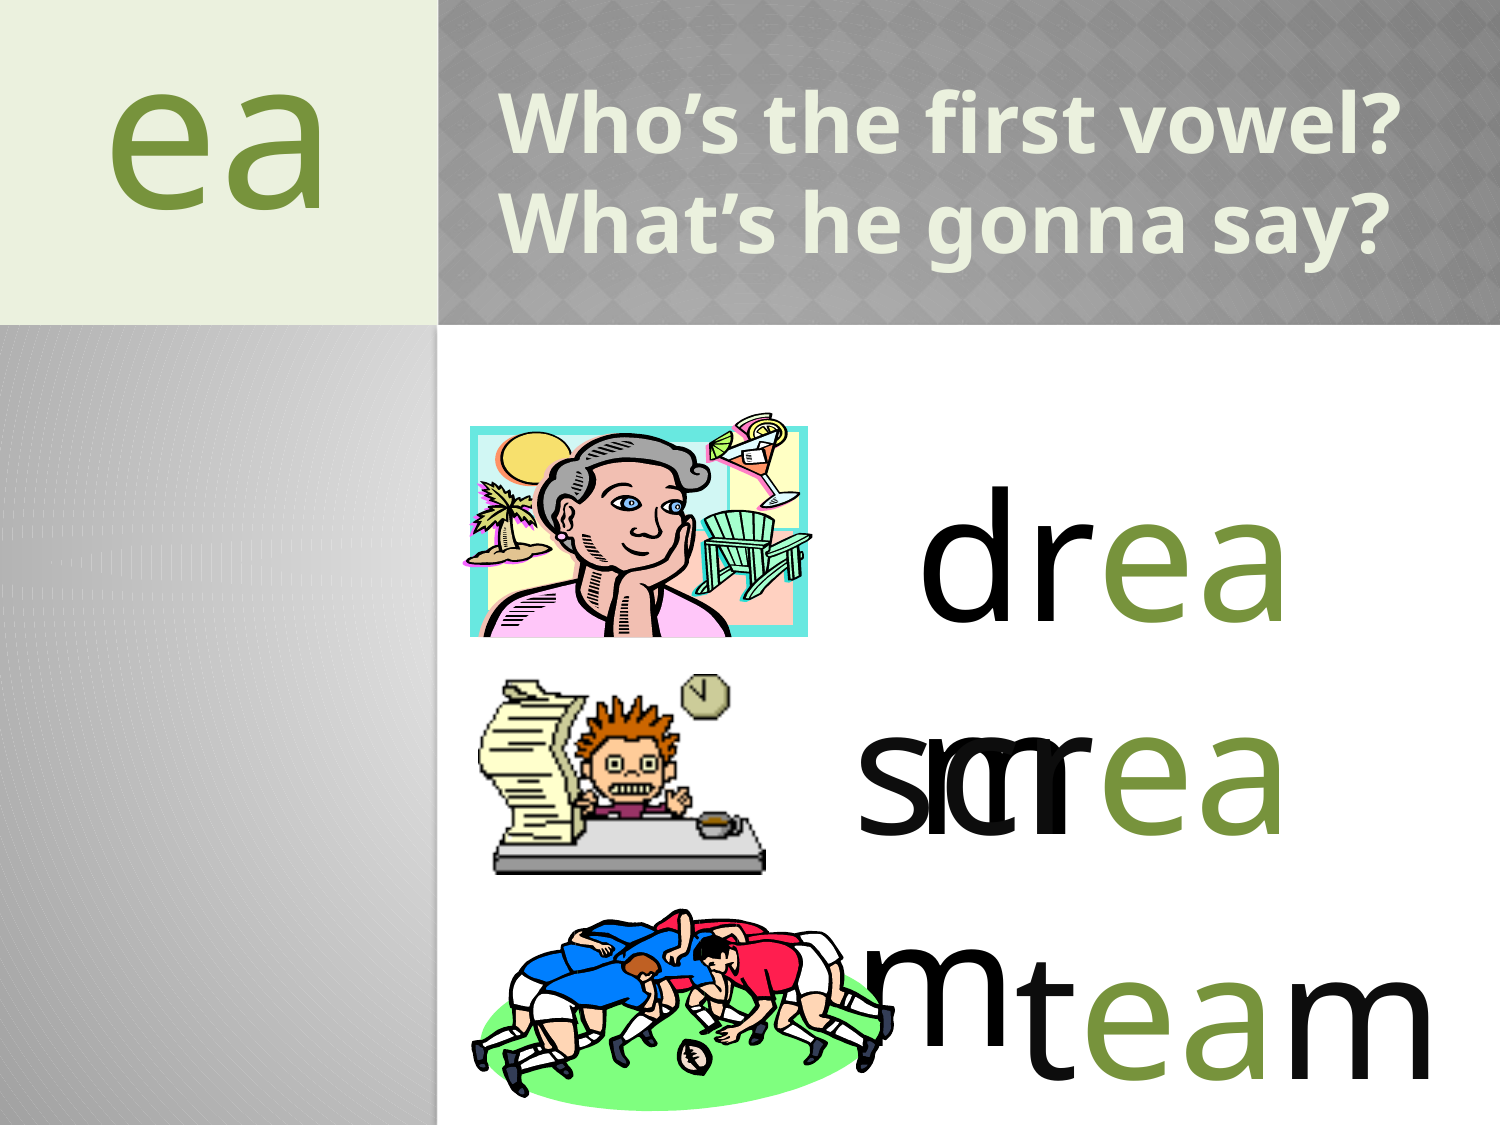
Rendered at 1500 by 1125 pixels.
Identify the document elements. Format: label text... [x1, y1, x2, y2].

text_box Who’s the first vowel? What’s he gonna say? [483, 62, 1418, 278]
text_box team [999, 895, 1500, 1123]
text_box [434, 322, 1500, 1125]
picture [468, 908, 895, 1111]
subtitle ea [0, 0, 438, 325]
picture [462, 411, 813, 638]
text_box scream [837, 649, 1438, 1090]
text_box dream [900, 437, 1463, 878]
picture [477, 674, 766, 876]
